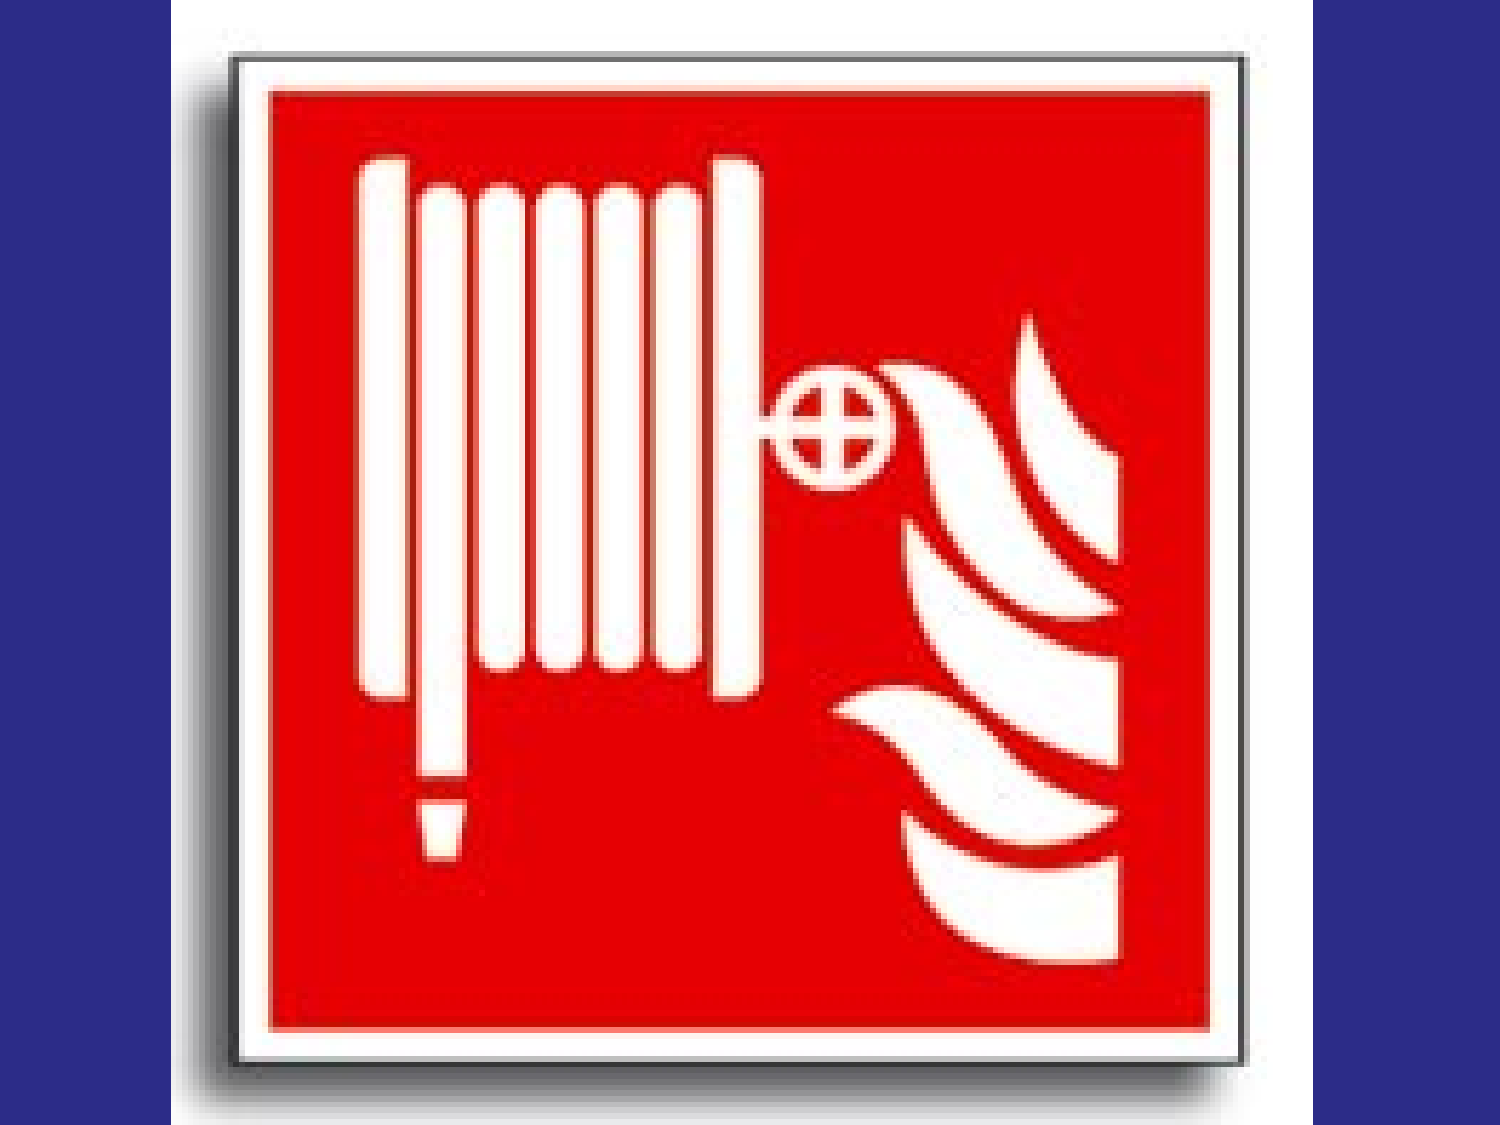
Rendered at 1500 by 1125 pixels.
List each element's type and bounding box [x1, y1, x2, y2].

picture [170, 0, 1313, 1125]
